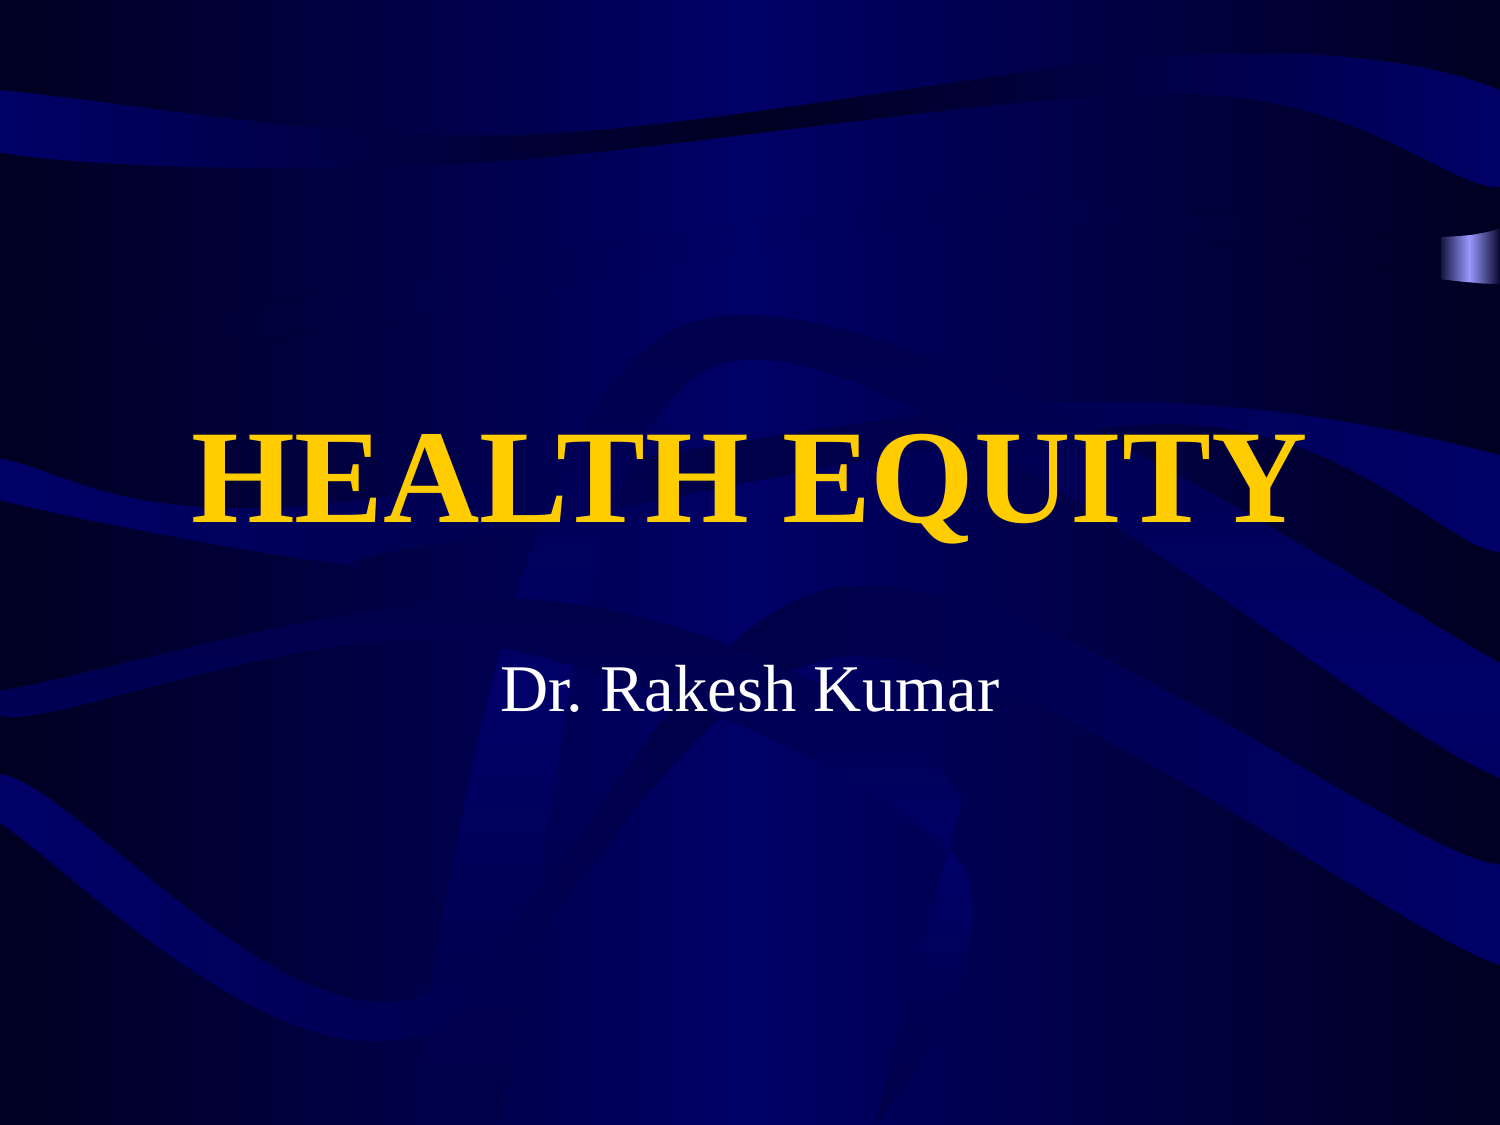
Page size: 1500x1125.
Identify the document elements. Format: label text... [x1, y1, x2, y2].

subtitle Dr. Rakesh Kumar [224, 637, 1276, 926]
title HEALTH EQUITY [112, 374, 1388, 563]
